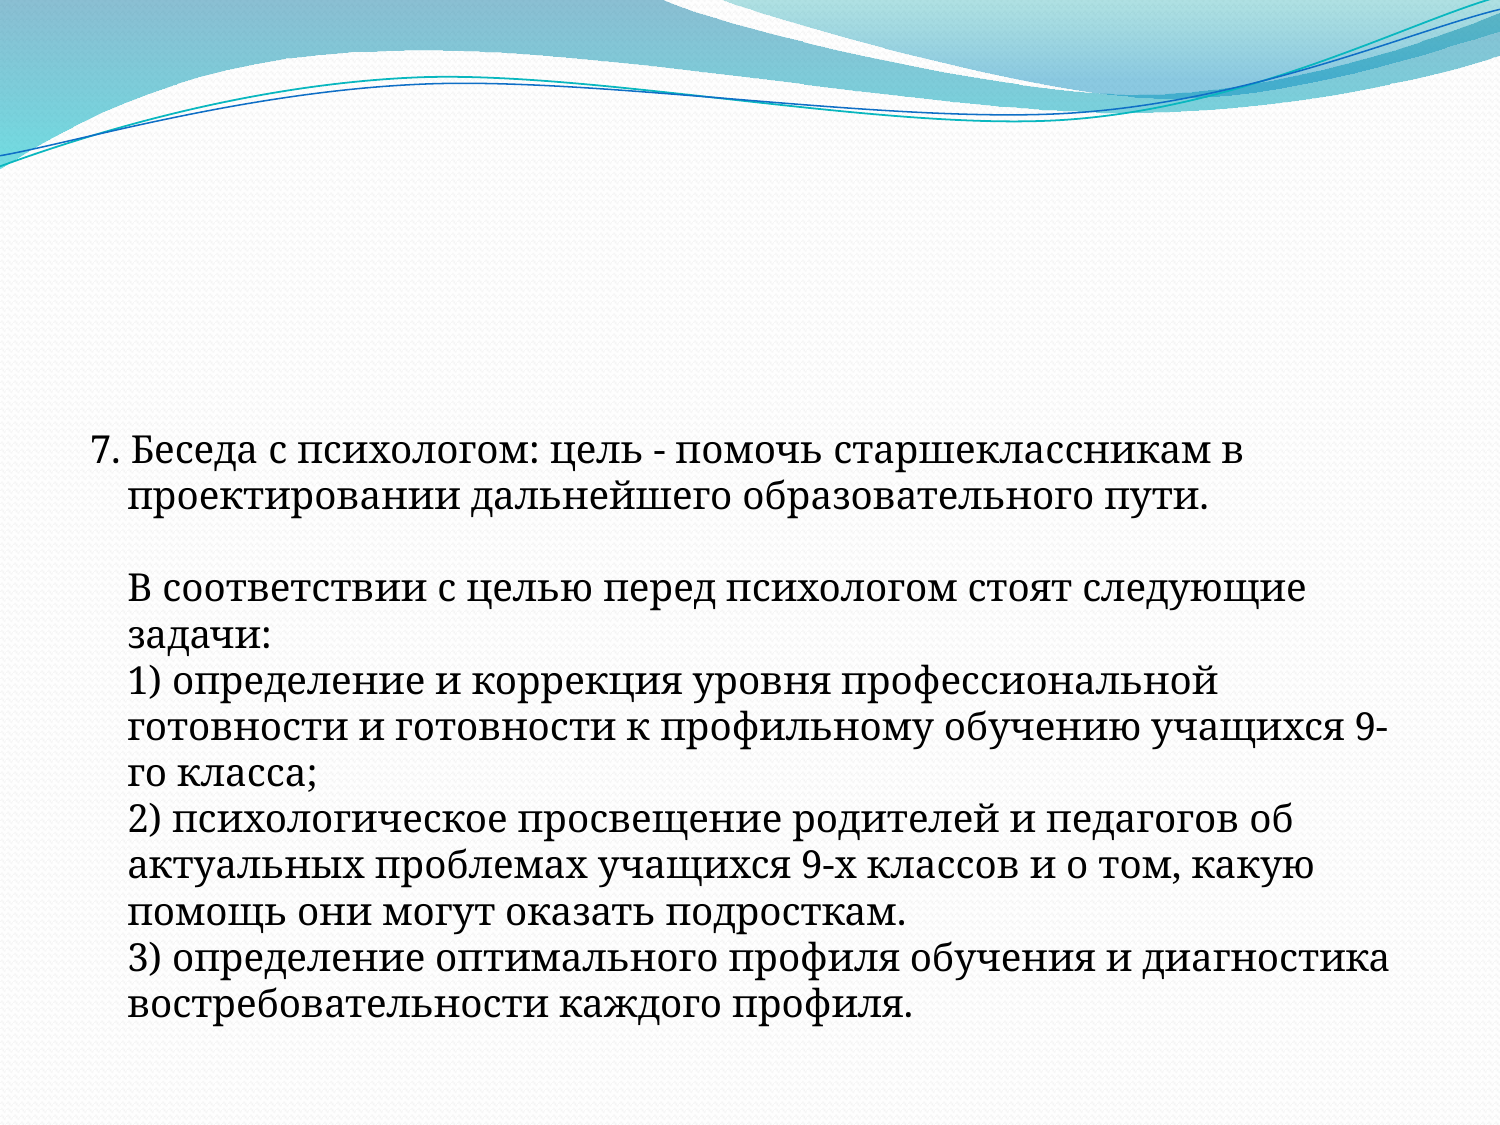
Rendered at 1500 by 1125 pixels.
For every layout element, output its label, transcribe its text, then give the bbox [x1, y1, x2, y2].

list 7. Беседа с психологом: цель - помочь старшеклассникам в проектировании дальнейшего образовательного пути. В соответствии с целью перед психологом стоят следующие задачи: 1) определение и коррекция уровня профессиональной готовности и готовности к профильному обучению учащихся 9-го класса; 2) психологическое просвещение родителей и педагогов об актуальных проблемах учащихся 9-х классов и о том, какую помощь они могут оказать подросткам. 3) определение оптимального профиля обучения и диагностика востребовательности каждого профиля. [75, 317, 1425, 1038]
